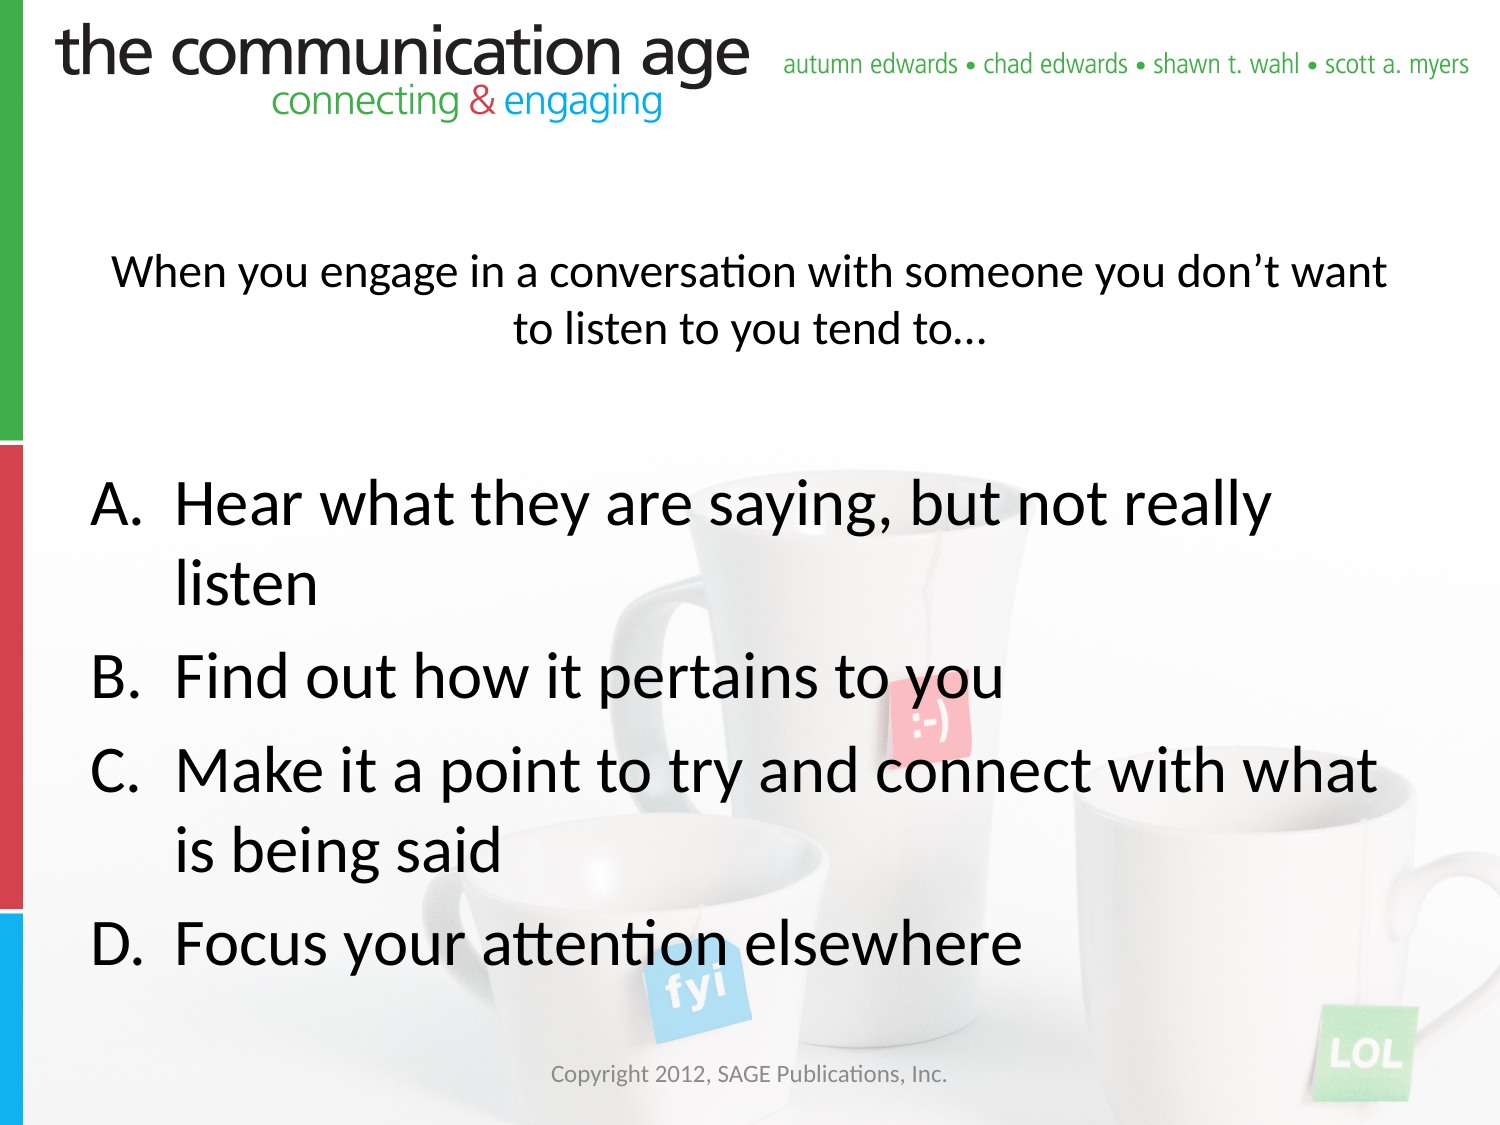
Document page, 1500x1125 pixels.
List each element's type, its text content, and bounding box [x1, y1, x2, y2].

list Hear what they are saying, but not really listen Find out how it pertains to you Make it a point to try and connect with what is being said Focus your attention elsewhere [75, 451, 1425, 1038]
picture [0, 0, 1500, 1125]
title When you engage in a conversation with someone you don’t want to listen to you tend to… [75, 231, 1425, 420]
footer Copyright 2012, SAGE Publications, Inc. [512, 1042, 988, 1103]
